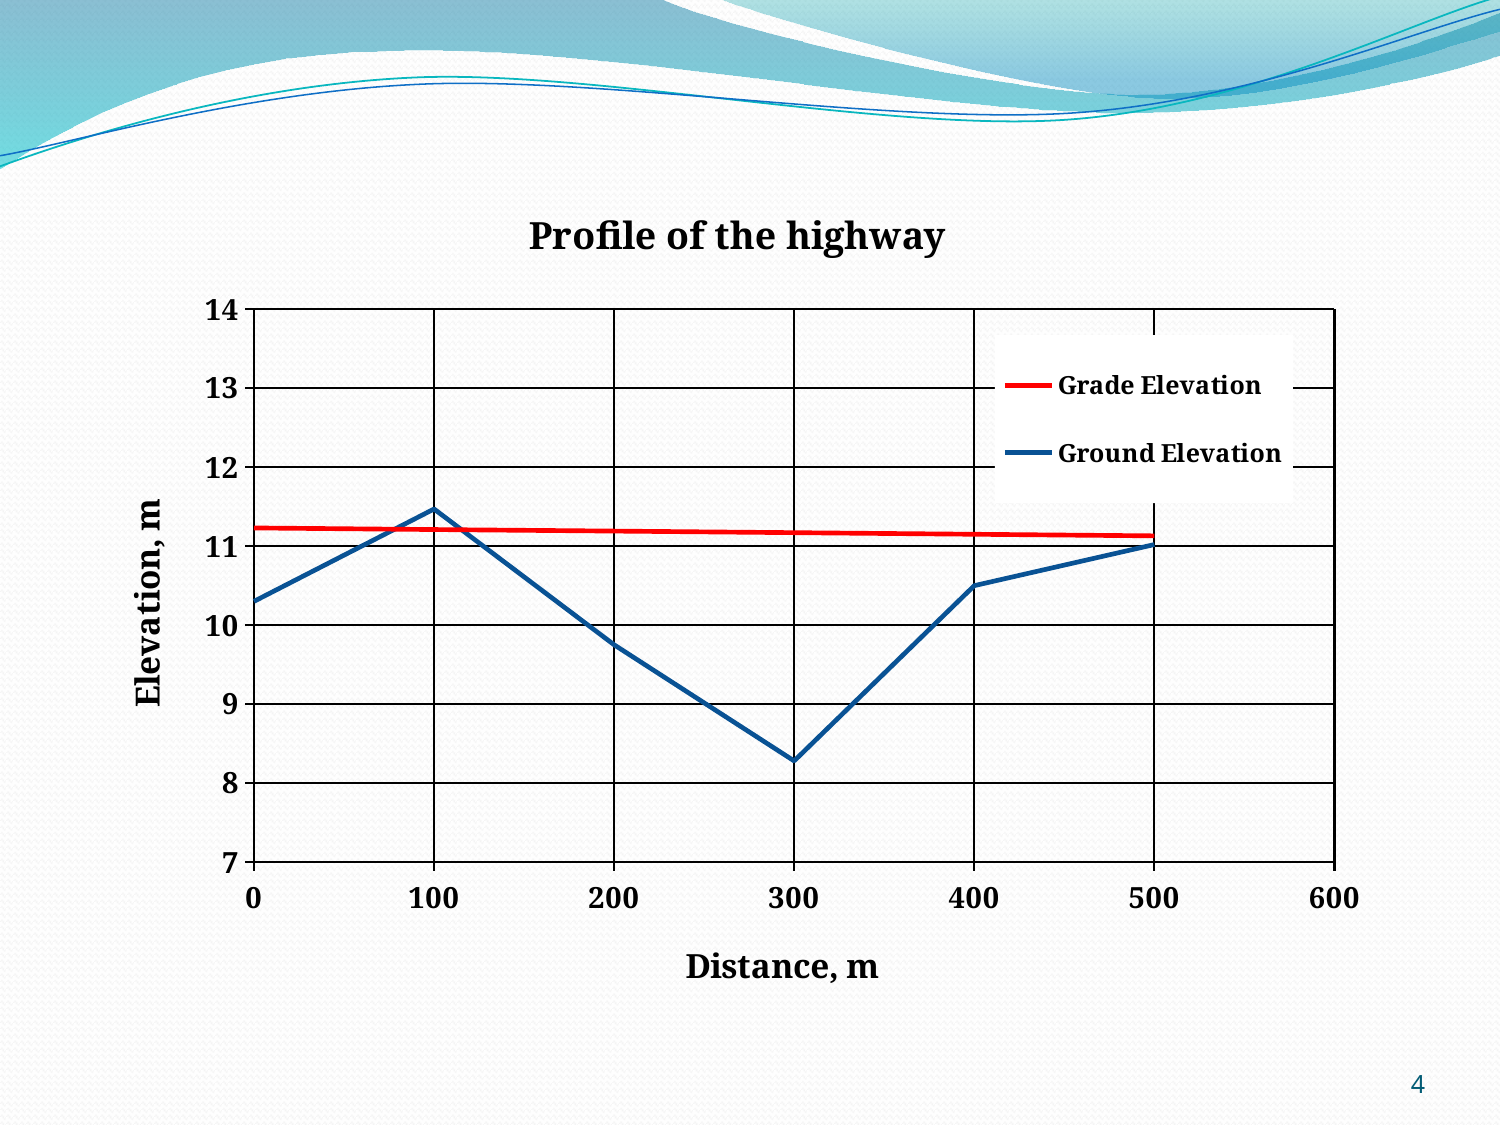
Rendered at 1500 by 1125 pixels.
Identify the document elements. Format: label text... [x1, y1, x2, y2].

slide_number 4 [1299, 1042, 1425, 1103]
chart [88, 172, 1387, 1024]
